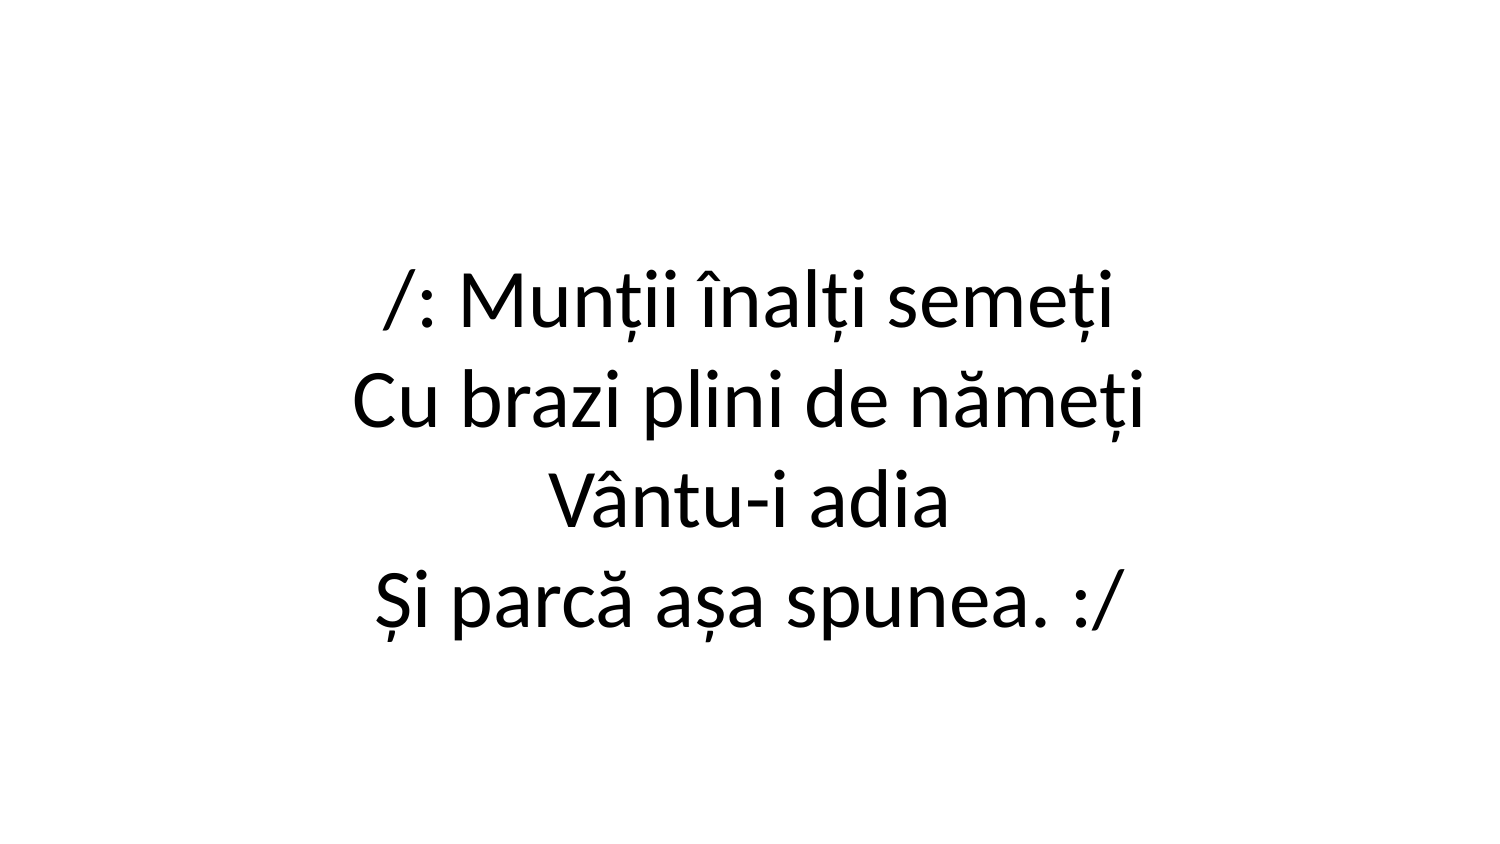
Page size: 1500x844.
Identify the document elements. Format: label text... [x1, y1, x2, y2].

text_box /: Munții înalți semeți Cu brazi plini de nămeți Vântu-i adia Și parcă așa spunea. :/ [337, 192, 1162, 652]
